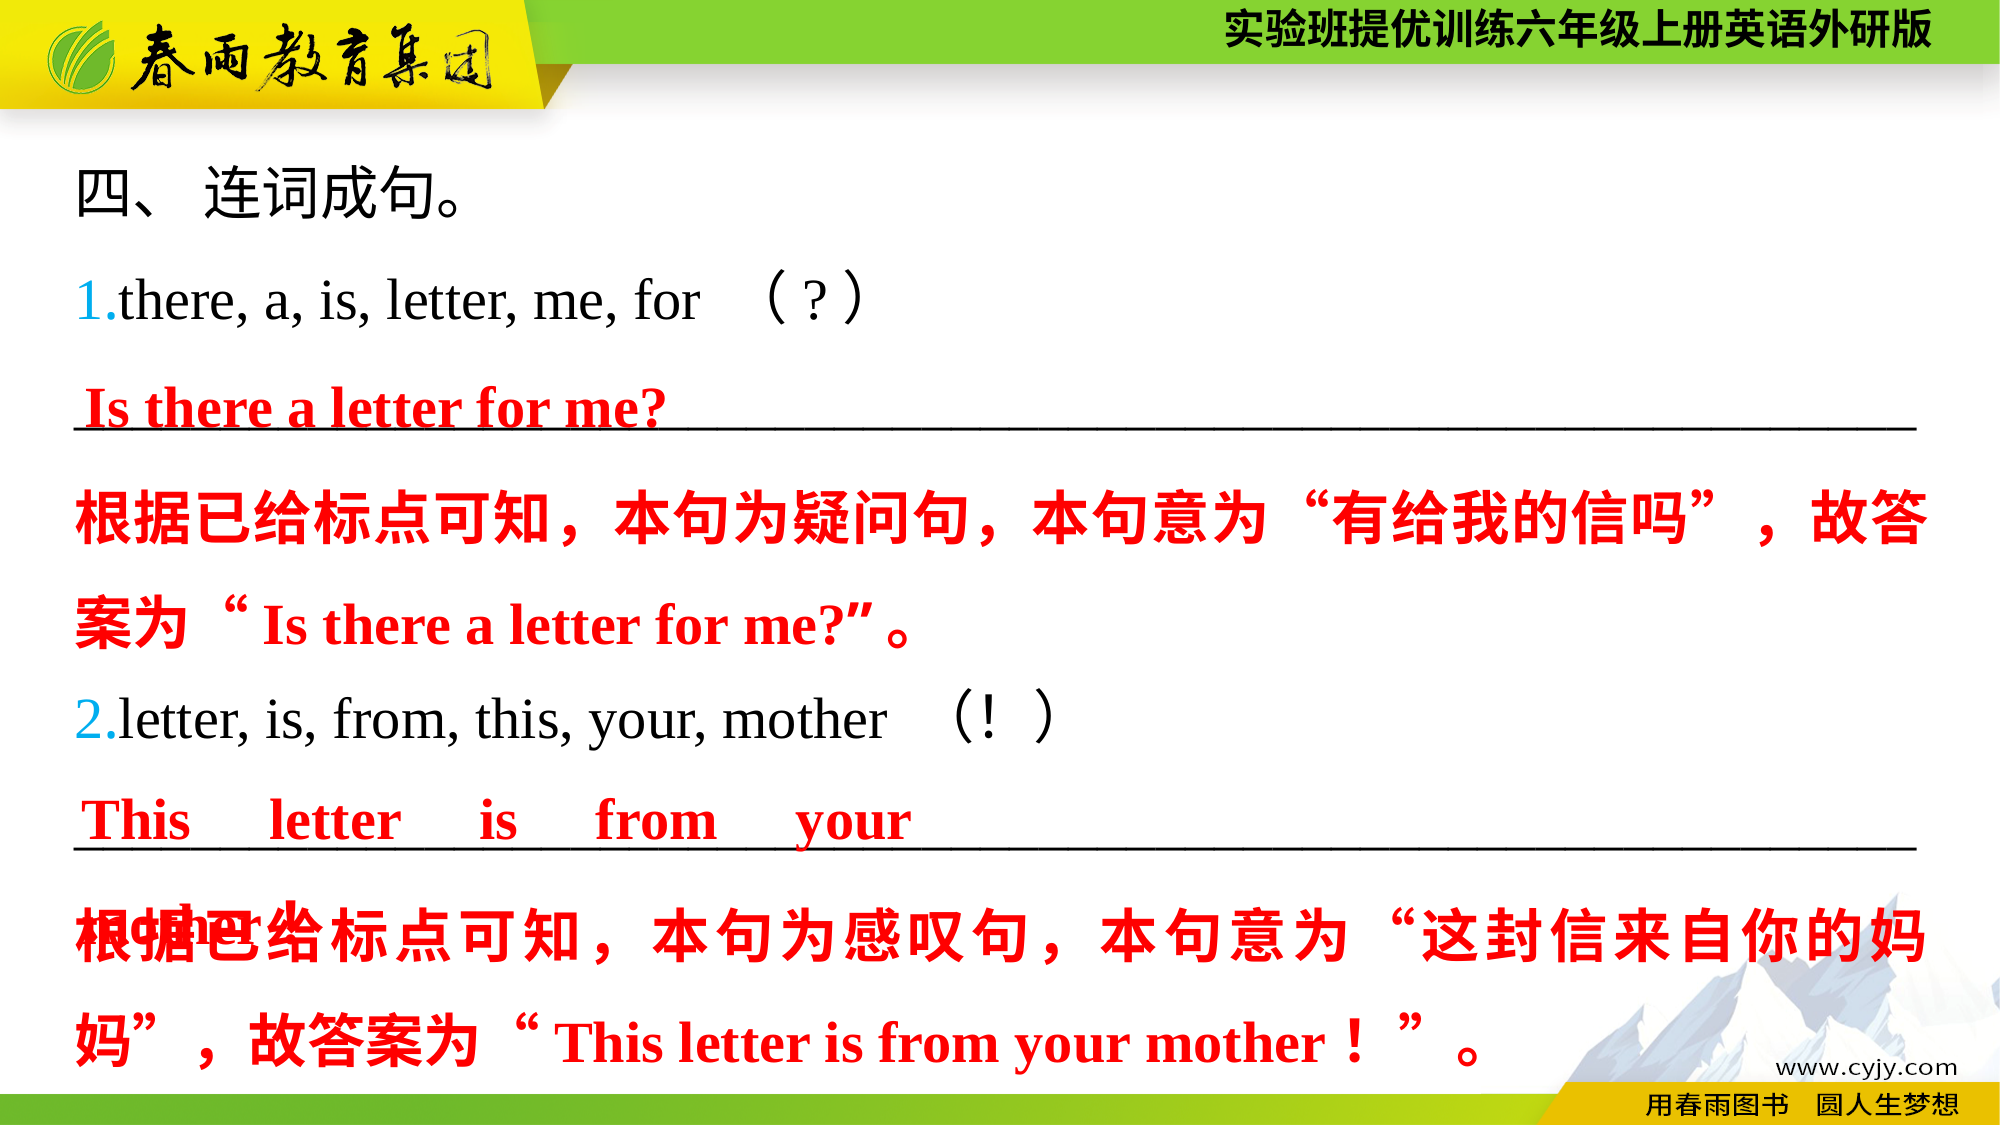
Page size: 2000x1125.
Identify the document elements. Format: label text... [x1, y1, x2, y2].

list 四、 连词成句。 1.there, a, is, letter, me, for （?） _______________________________________________________________ 2.letter, is, from, this, your, mother （！） _______________________________________________________________ [59, 664, 1944, 856]
text_box This letter is from your mother！ [66, 738, 927, 859]
picture [0, 0, 2000, 1125]
text_box 根据已给标点可知，本句为感叹句，本句意为“这封信来自你的妈妈”，故答案为“This letter is from your mother！”。 [59, 856, 1944, 1082]
text_box 根据已给标点可知，本句为疑问句，本句意为“有给我的信吗”，故答案为“Is there a letter for me?”。 [59, 438, 1944, 664]
list 四、 连词成句。 1.there, a, is, letter, me, for （?） _______________________________________________________________ 2.letter, is, from, this, your, mother （！） _______________________________________________________________ [59, 113, 1944, 438]
text_box Is there a letter for me? [69, 327, 684, 438]
